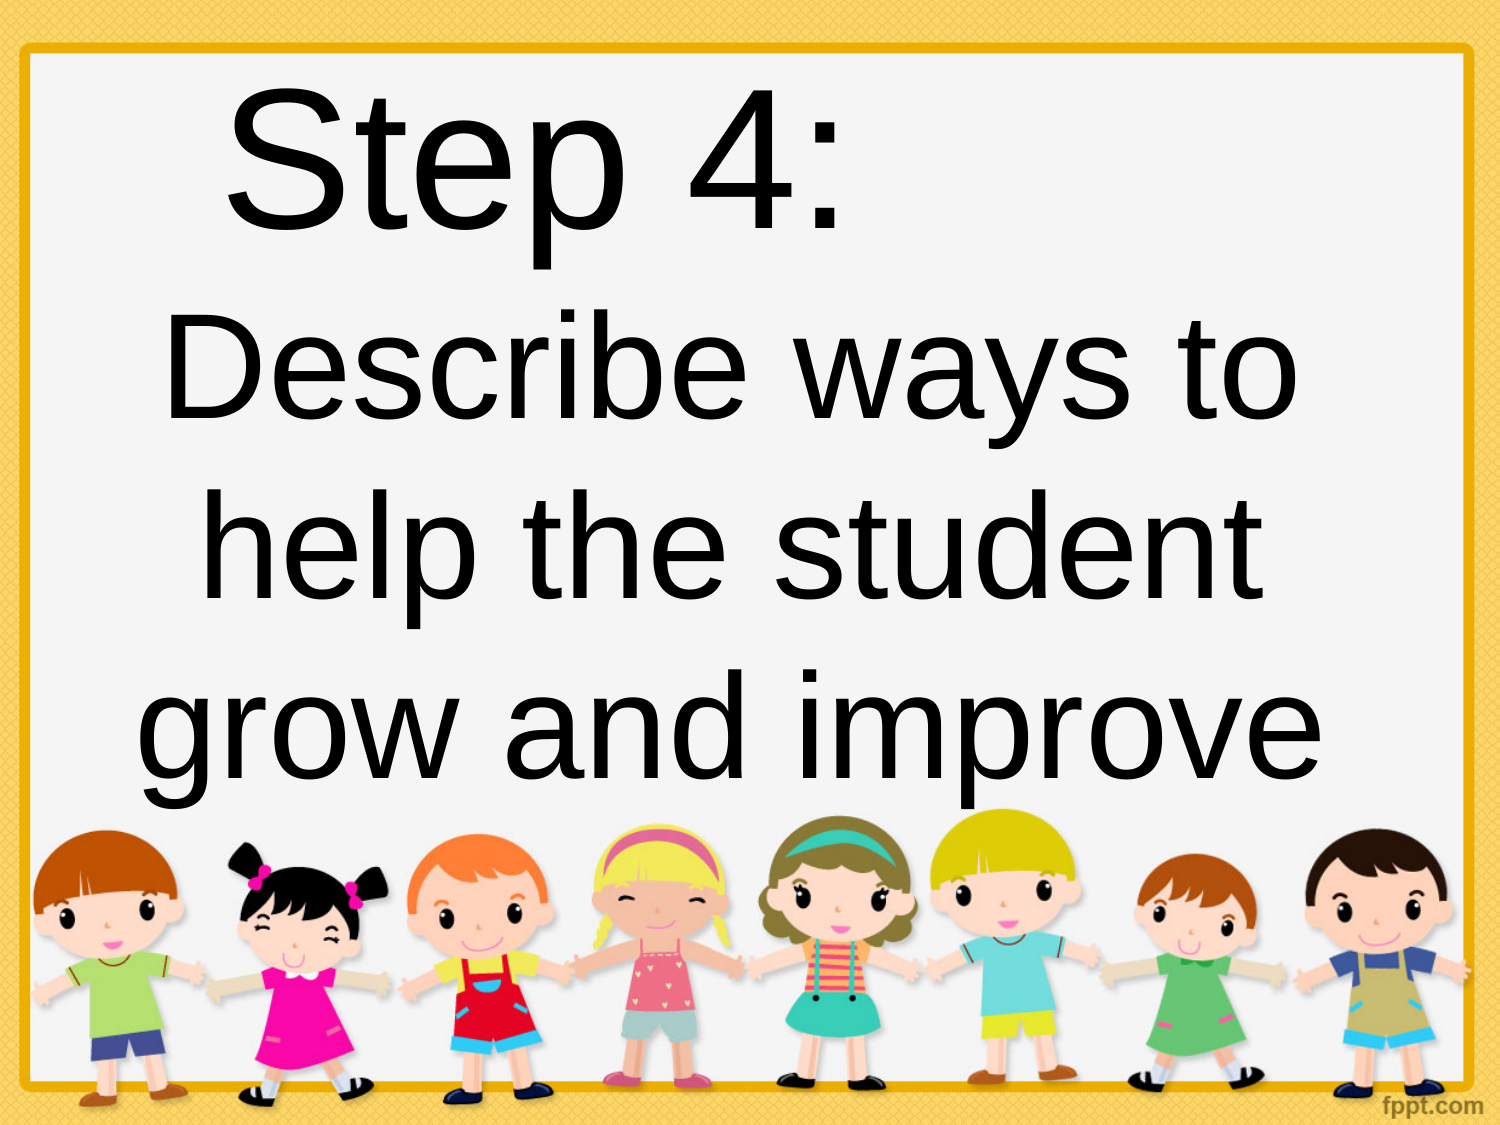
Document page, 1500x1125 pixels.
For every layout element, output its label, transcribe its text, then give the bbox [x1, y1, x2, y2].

title Step 4: Describe ways to help the student grow and improve [0, 324, 1463, 513]
picture [0, 0, 1500, 1125]
